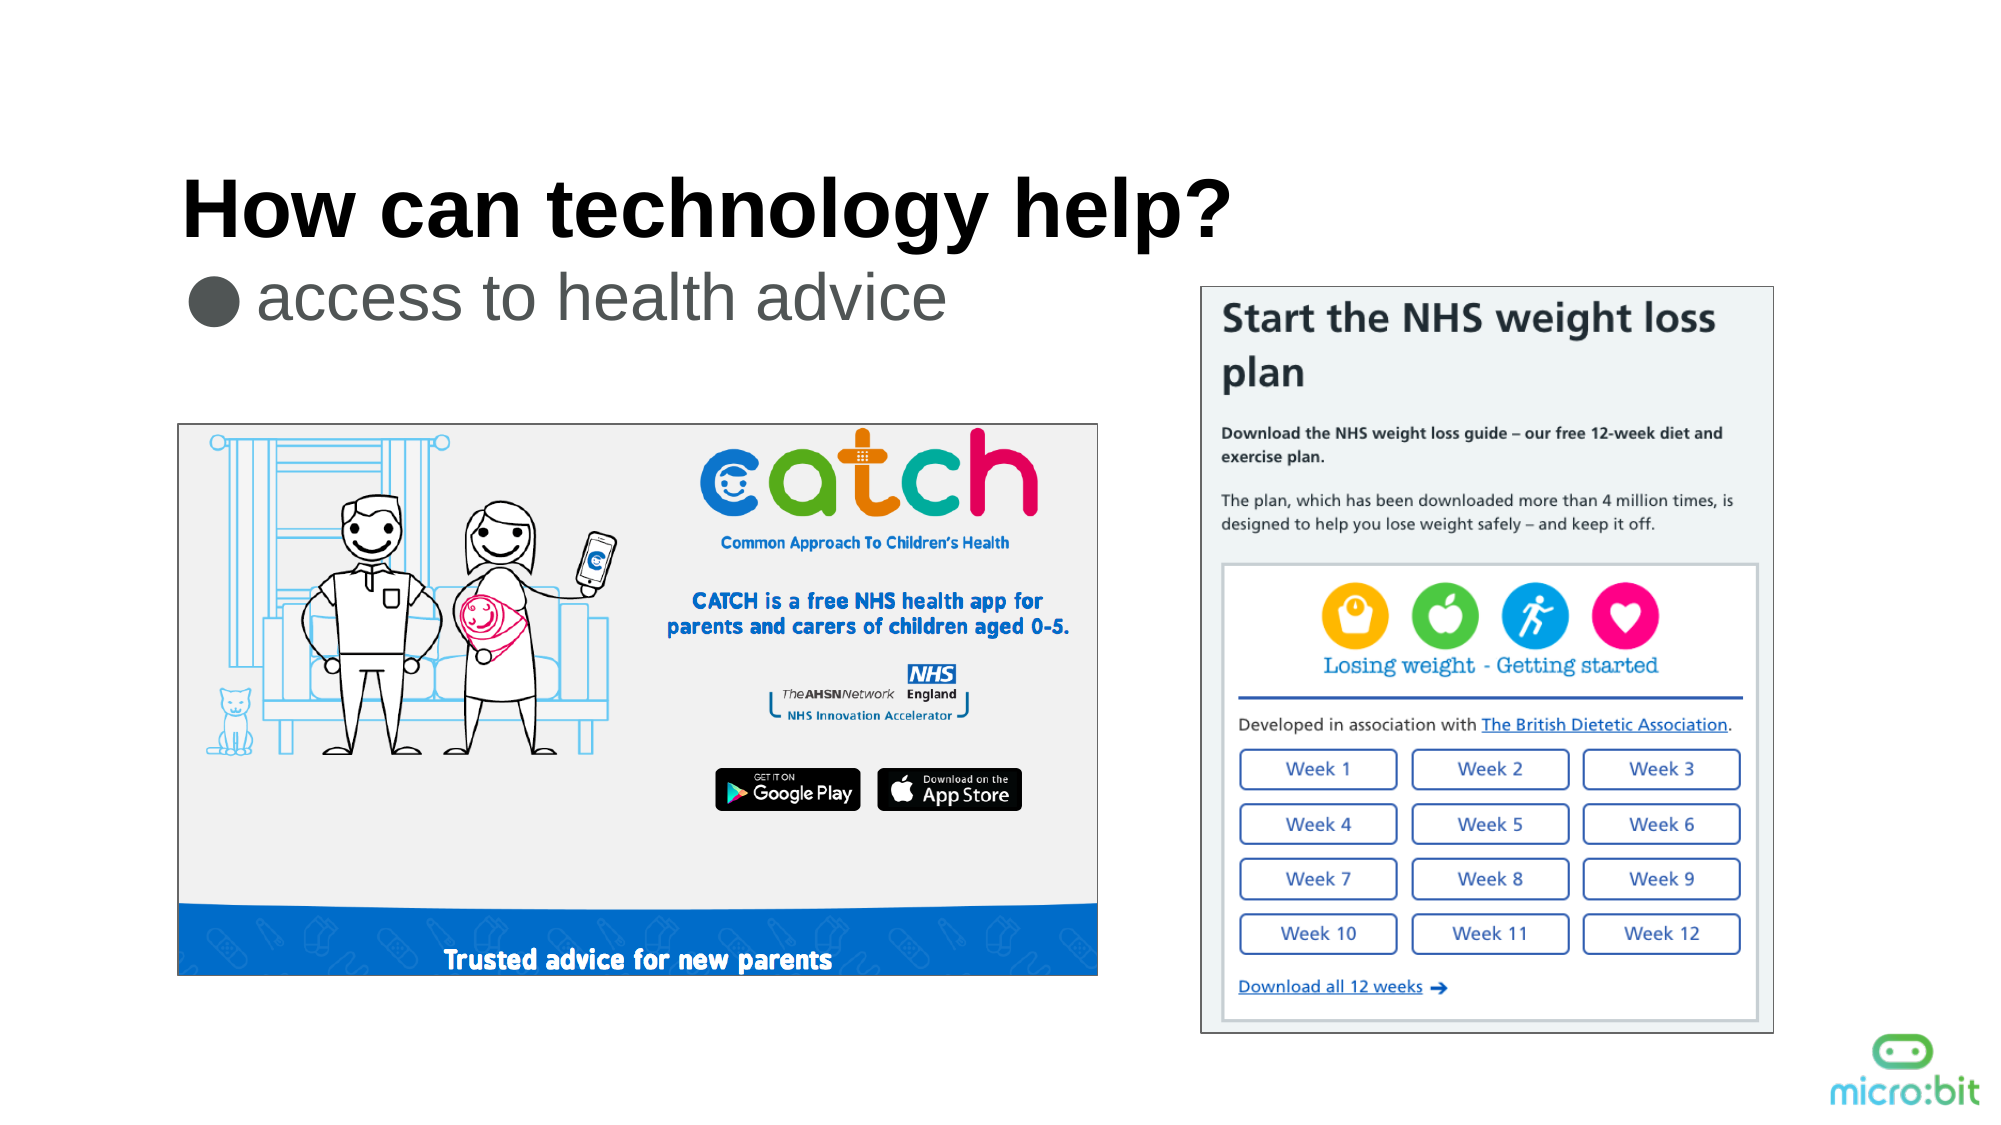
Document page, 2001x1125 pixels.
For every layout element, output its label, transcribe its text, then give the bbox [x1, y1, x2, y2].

picture [1830, 1029, 1980, 1106]
text_box How can technology help? access to health advice [166, 60, 1918, 884]
picture [178, 424, 1098, 975]
picture [1201, 286, 1773, 1033]
